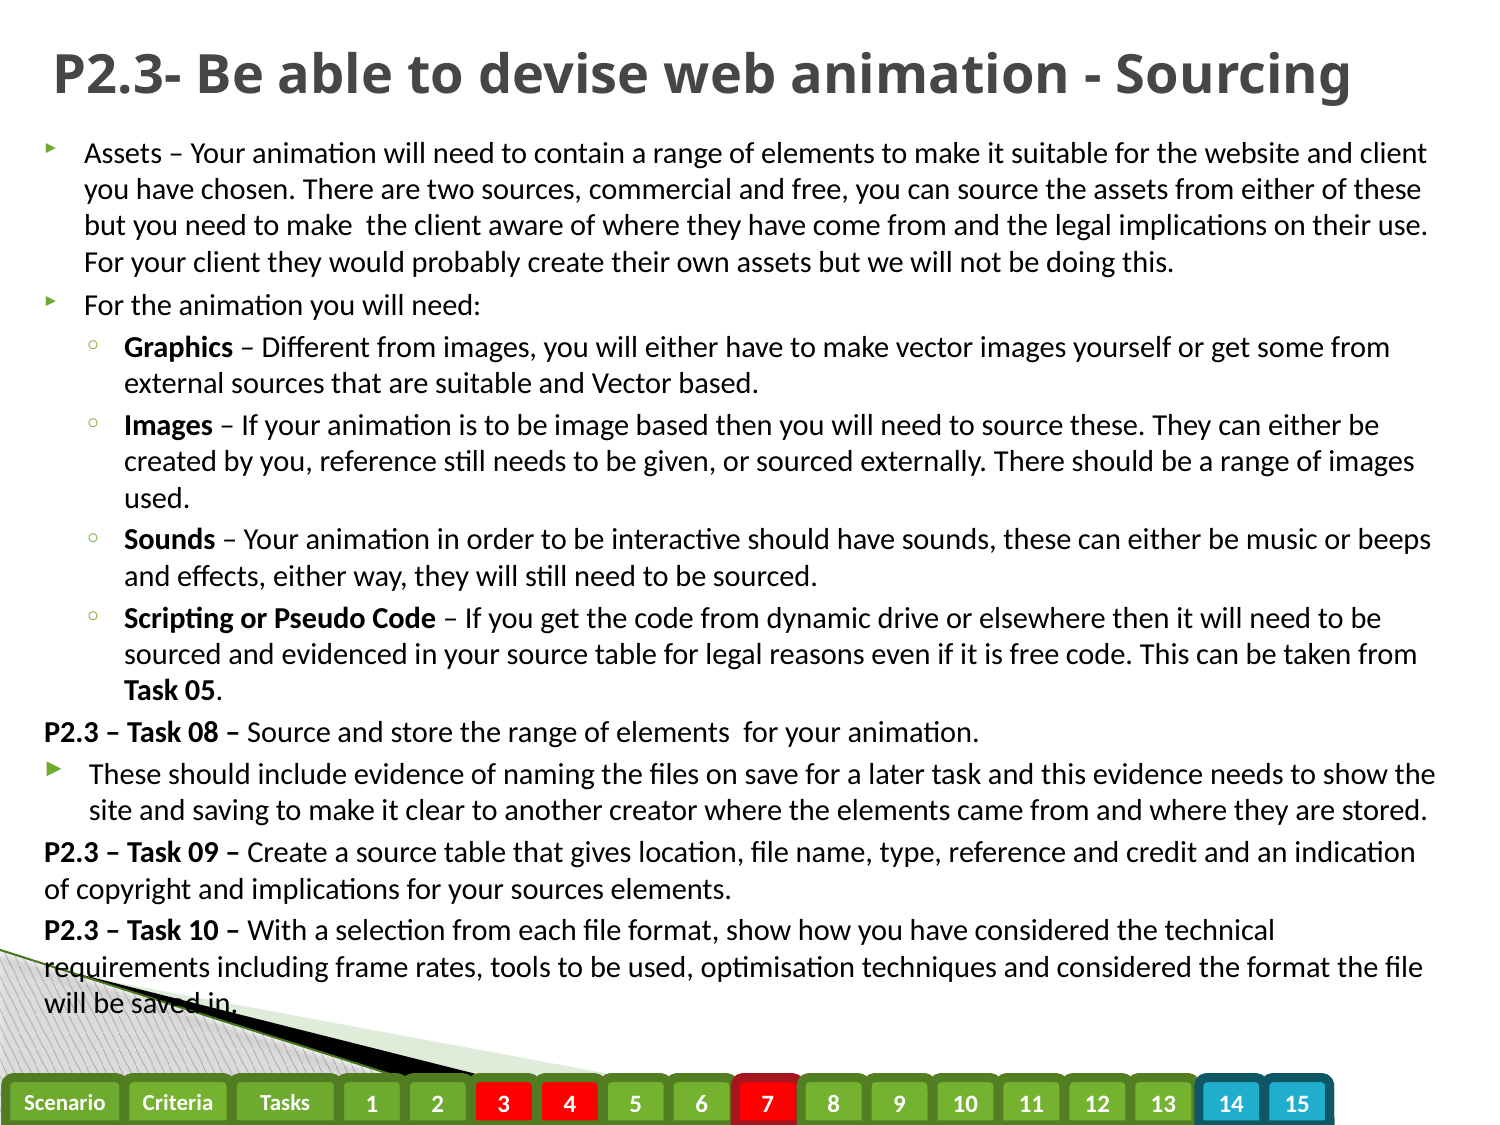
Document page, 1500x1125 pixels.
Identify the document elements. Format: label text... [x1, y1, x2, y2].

title P2.3- Be able to devise web animation - Sourcing [37, 19, 1471, 126]
list Assets – Your animation will need to contain a range of elements to make it suitable for the website and client you have chosen. There are two sources, commercial and free, you can source the assets from either of these but you need to make the client aware of where they have come from and the legal implications on their use. For your client they would probably create their own assets but we will not be doing this. For the animation you will need: Graphics – Different from images, you will either have to make vector images yourself or get some from external sources that are suitable and Vector based. Images – If your animation is to be image based then you will need to source these. They can either be created by you, reference still needs to be given, or sourced externally. There should be a range of images used. Sounds – Your animation in order to be interactive should have sounds, these can either be music or beeps and effects, either way, they will still need to be sourced. Scripting or Pseudo Code – If you get the code from dynamic drive or elsewhere then it will need to be sourced and evidenced in your source table for legal reasons even if it is free code. This can be taken from Task 05. P2.3 – Task 08 – Source and store the range of elements for your animation. These should include evidence of naming the files on save for a later task and this evidence needs to show the site and saving to make it clear to another creator where the elements came from and where they are stored. P2.3 – Task 09 – Create a source table that gives location, file name, type, reference and credit and an indication of copyright and implications for your sources elements. P2.3 – Task 10 – With a selection from each file format, show how you have considered the technical requirements including frame rates, tools to be used, optimisation techniques and considered the format the file will be saved in. [29, 125, 1459, 1047]
